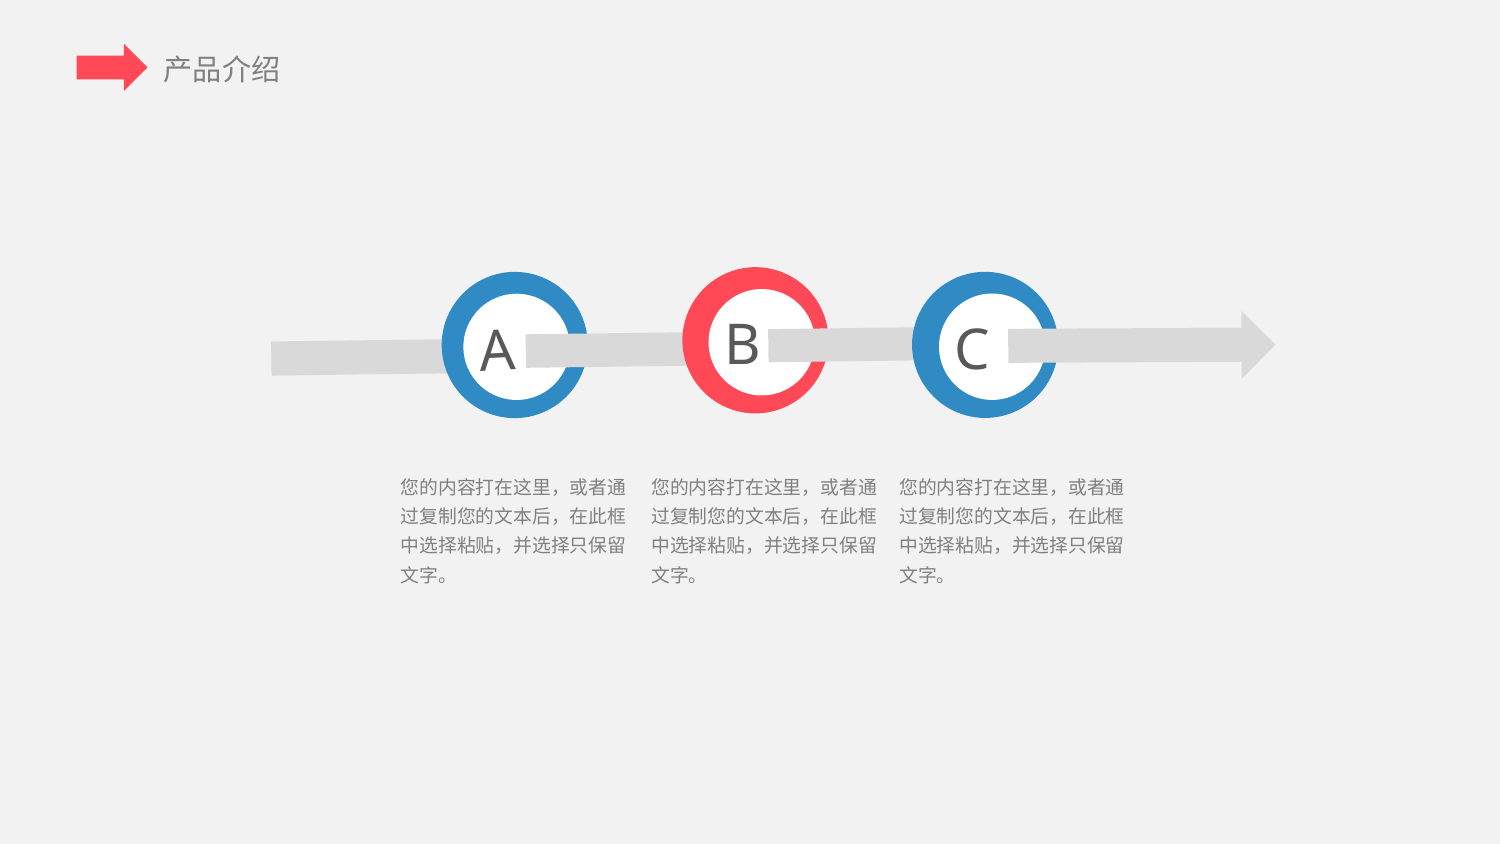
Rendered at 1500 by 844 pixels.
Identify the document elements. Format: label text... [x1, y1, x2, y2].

text_box [1008, 310, 1276, 379]
text_box [768, 327, 914, 363]
text_box [271, 339, 447, 376]
text_box C [939, 293, 1043, 400]
text_box [525, 332, 686, 368]
text_box B [708, 289, 814, 396]
text_box [441, 271, 587, 419]
text_box A [463, 293, 568, 400]
text_box [912, 271, 1057, 418]
text_box [682, 267, 828, 414]
text_box 您的内容打在这里，或者通过复制您的文本后，在此框中选择粘贴，并选择只保留文字。 [640, 463, 888, 592]
text_box 您的内容打在这里，或者通过复制您的文本后，在此框中选择粘贴，并选择只保留文字。 [888, 463, 1146, 592]
text_box 您的内容打在这里，或者通过复制您的文本后，在此框中选择粘贴，并选择只保留文字。 [389, 463, 640, 592]
